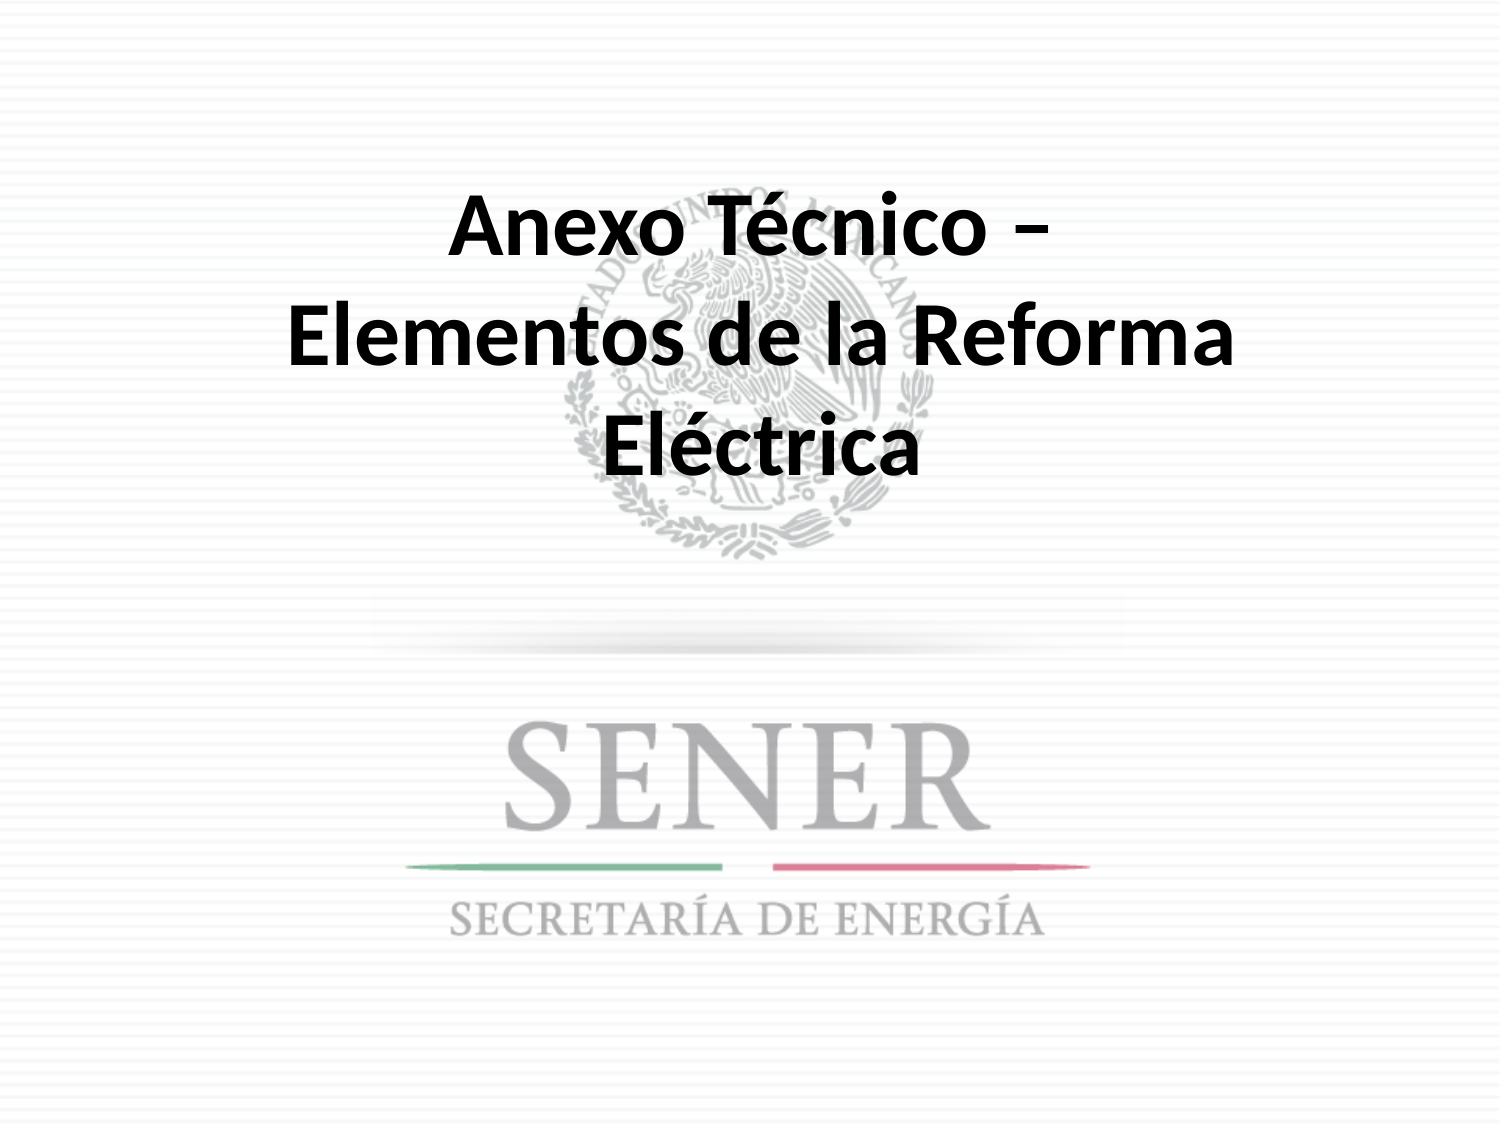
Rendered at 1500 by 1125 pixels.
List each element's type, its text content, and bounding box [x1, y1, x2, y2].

picture [0, 0, 1500, 1124]
title Anexo Técnico – Elementos de la Reforma Eléctrica [124, 208, 1400, 450]
